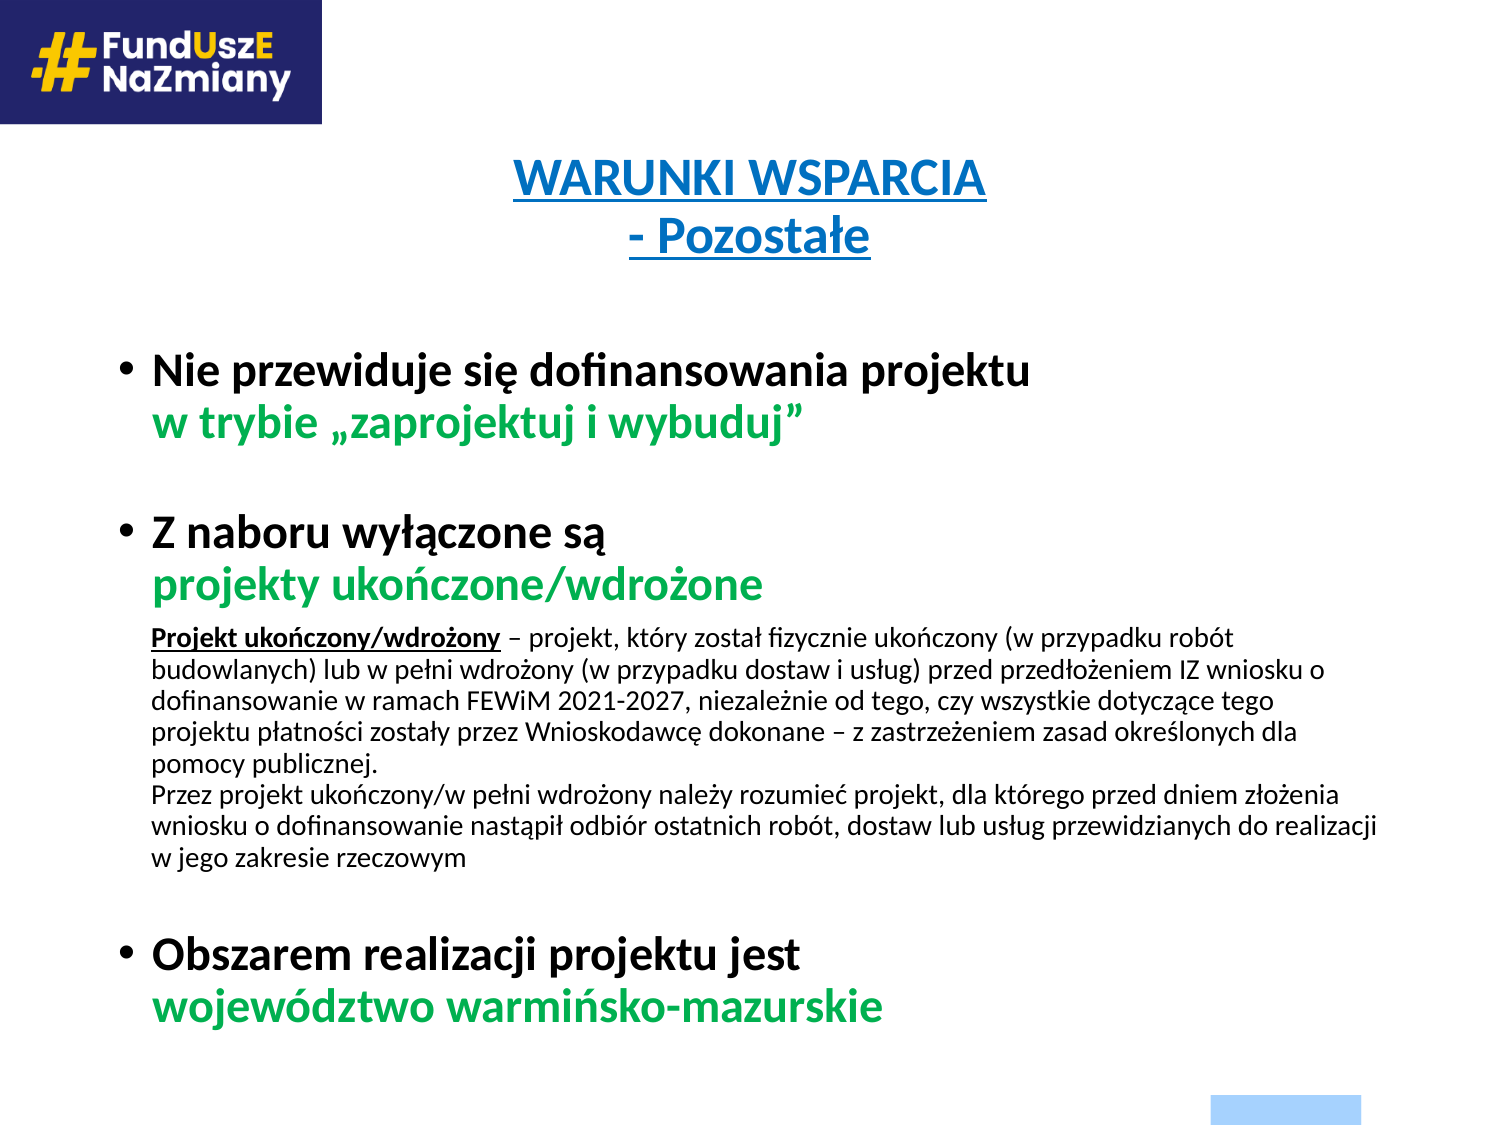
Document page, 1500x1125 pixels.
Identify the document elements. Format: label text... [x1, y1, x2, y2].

title Warunki wsparcia - Pozostałe [103, 139, 1397, 319]
list Nie przewiduje się dofinansowania projektu w trybie „zaprojektuj i wybuduj” Z naboru wyłączone są projekty ukończone/wdrożone Projekt ukończony/wdrożony – projekt, który został fizycznie ukończony (w przypadku robót budowlanych) lub w pełni wdrożony (w przypadku dostaw i usług) przed przedłożeniem IZ wniosku o dofinansowanie w ramach FEWiM 2021-2027, niezależnie od tego, czy wszystkie dotyczące tego projektu płatności zostały przez Wnioskodawcę dokonane – z zastrzeżeniem zasad określonych dla pomocy publicznej. Przez projekt ukończony/w pełni wdrożony należy rozumieć projekt, dla którego przed dniem złożenia wniosku o dofinansowanie nastąpił odbiór ostatnich robót, dostaw lub usług przewidzianych do realizacji w jego zakresie rzeczowym Obszarem realizacji projektu jest województwo warmińsko-mazurskie [103, 337, 1397, 1048]
picture [0, 0, 1500, 1125]
